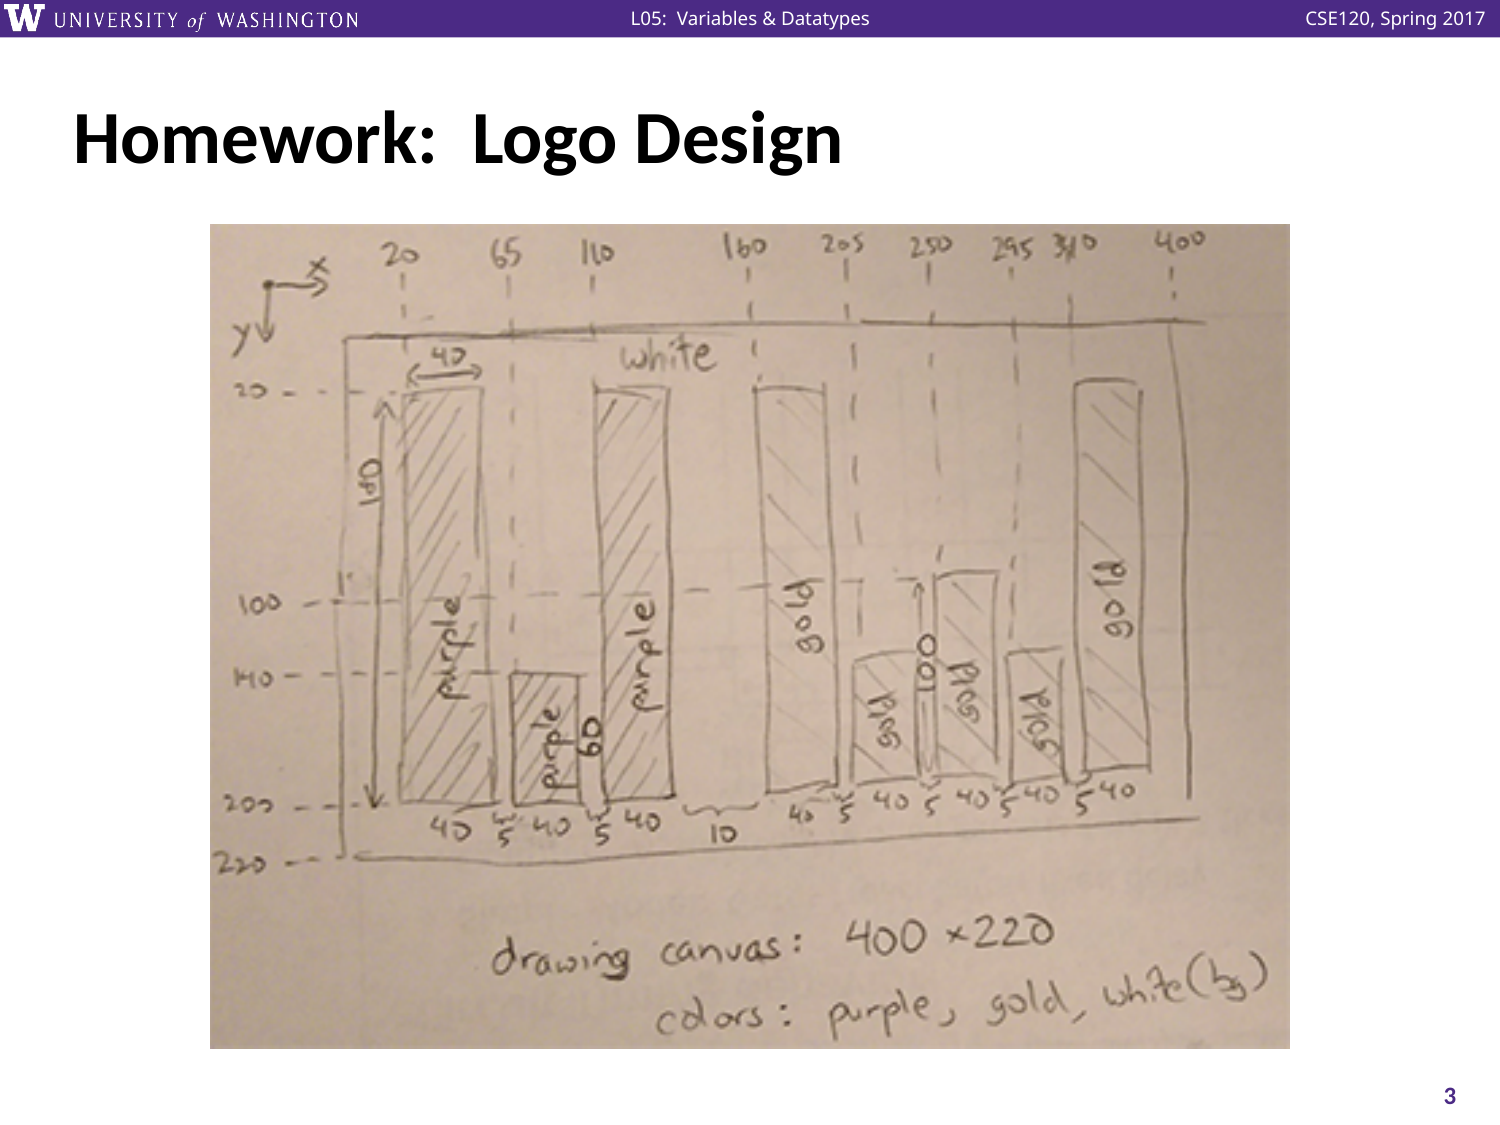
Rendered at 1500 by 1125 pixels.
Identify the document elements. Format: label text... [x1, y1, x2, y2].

title Homework: Logo Design [58, 71, 1438, 197]
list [209, 224, 1291, 1049]
slide_number 3 [1400, 1065, 1500, 1125]
picture [4, 4, 358, 32]
